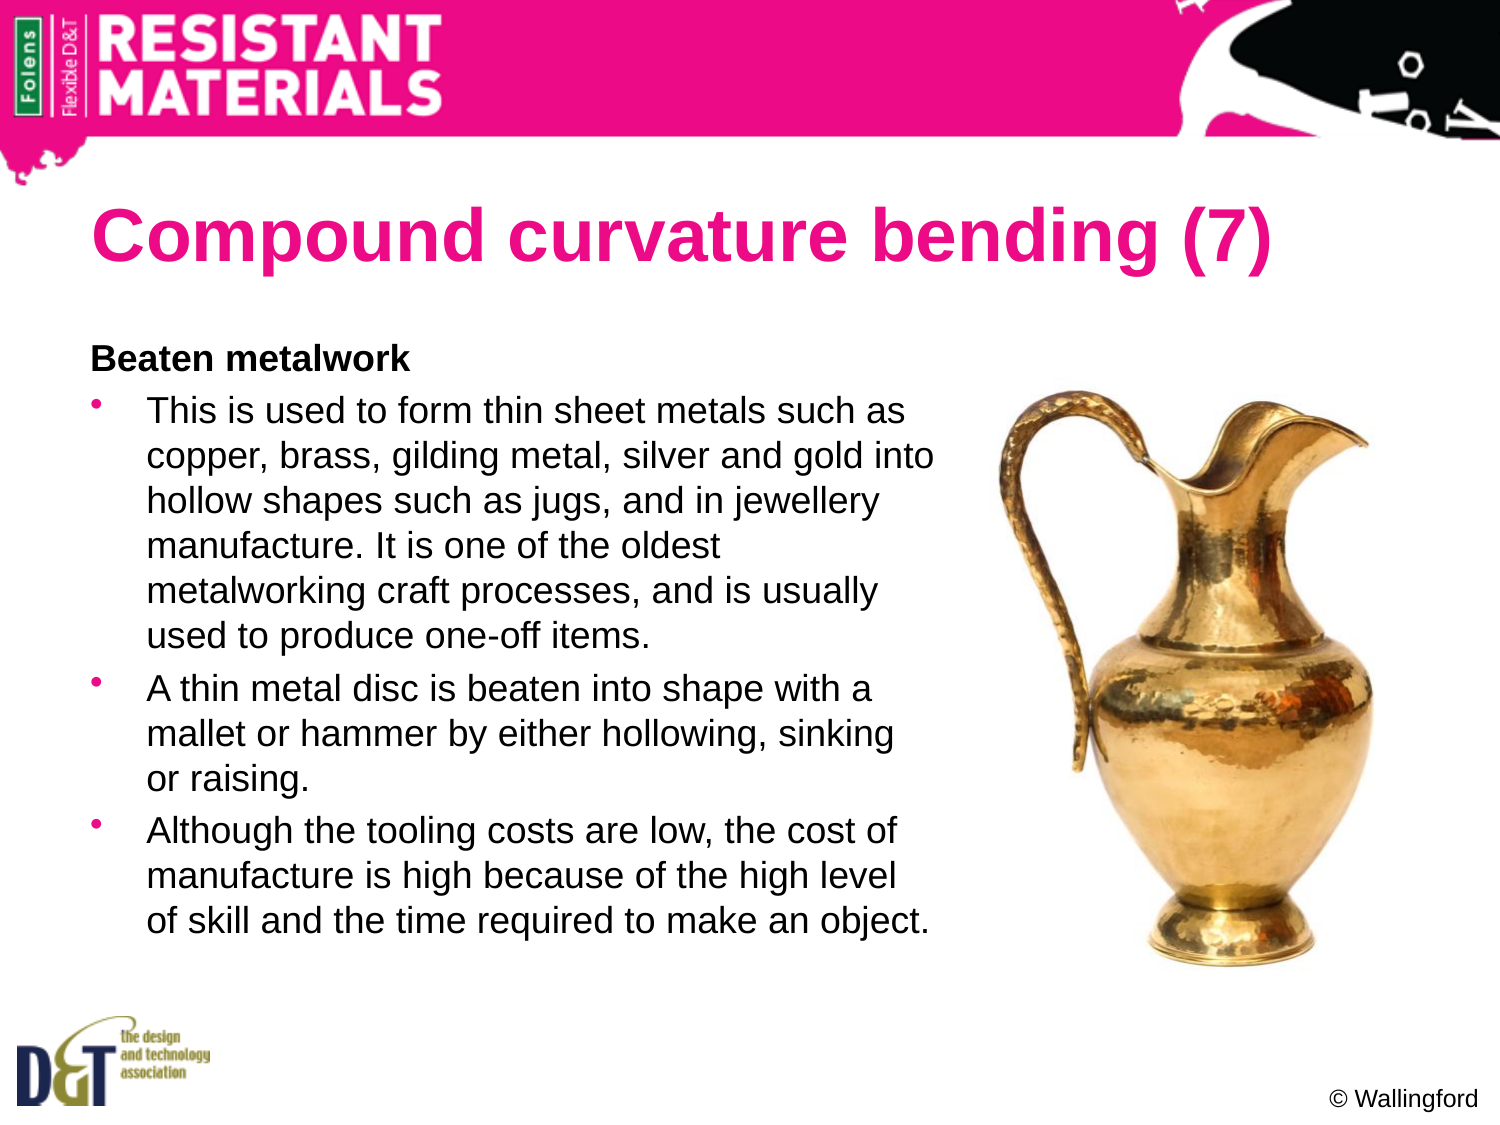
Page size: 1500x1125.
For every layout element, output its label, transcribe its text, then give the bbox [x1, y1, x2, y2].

picture [0, 0, 1500, 1125]
title Compound curvature bending (7) [76, 160, 1427, 301]
list Beaten metalwork This is used to form thin sheet metals such as copper, brass, gilding metal, silver and gold into hollow shapes such as jugs, and in jewellery manufacture. It is one of the oldest metalworking craft processes, and is usually used to produce one-off items. A thin metal disc is beaten into shape with a mallet or hammer by either hollowing, sinking or raising. Although the tooling costs are low, the cost of manufacture is high because of the high level of skill and the time required to make an object. [75, 326, 951, 1005]
text_box © Wallingford [1257, 1074, 1495, 1125]
